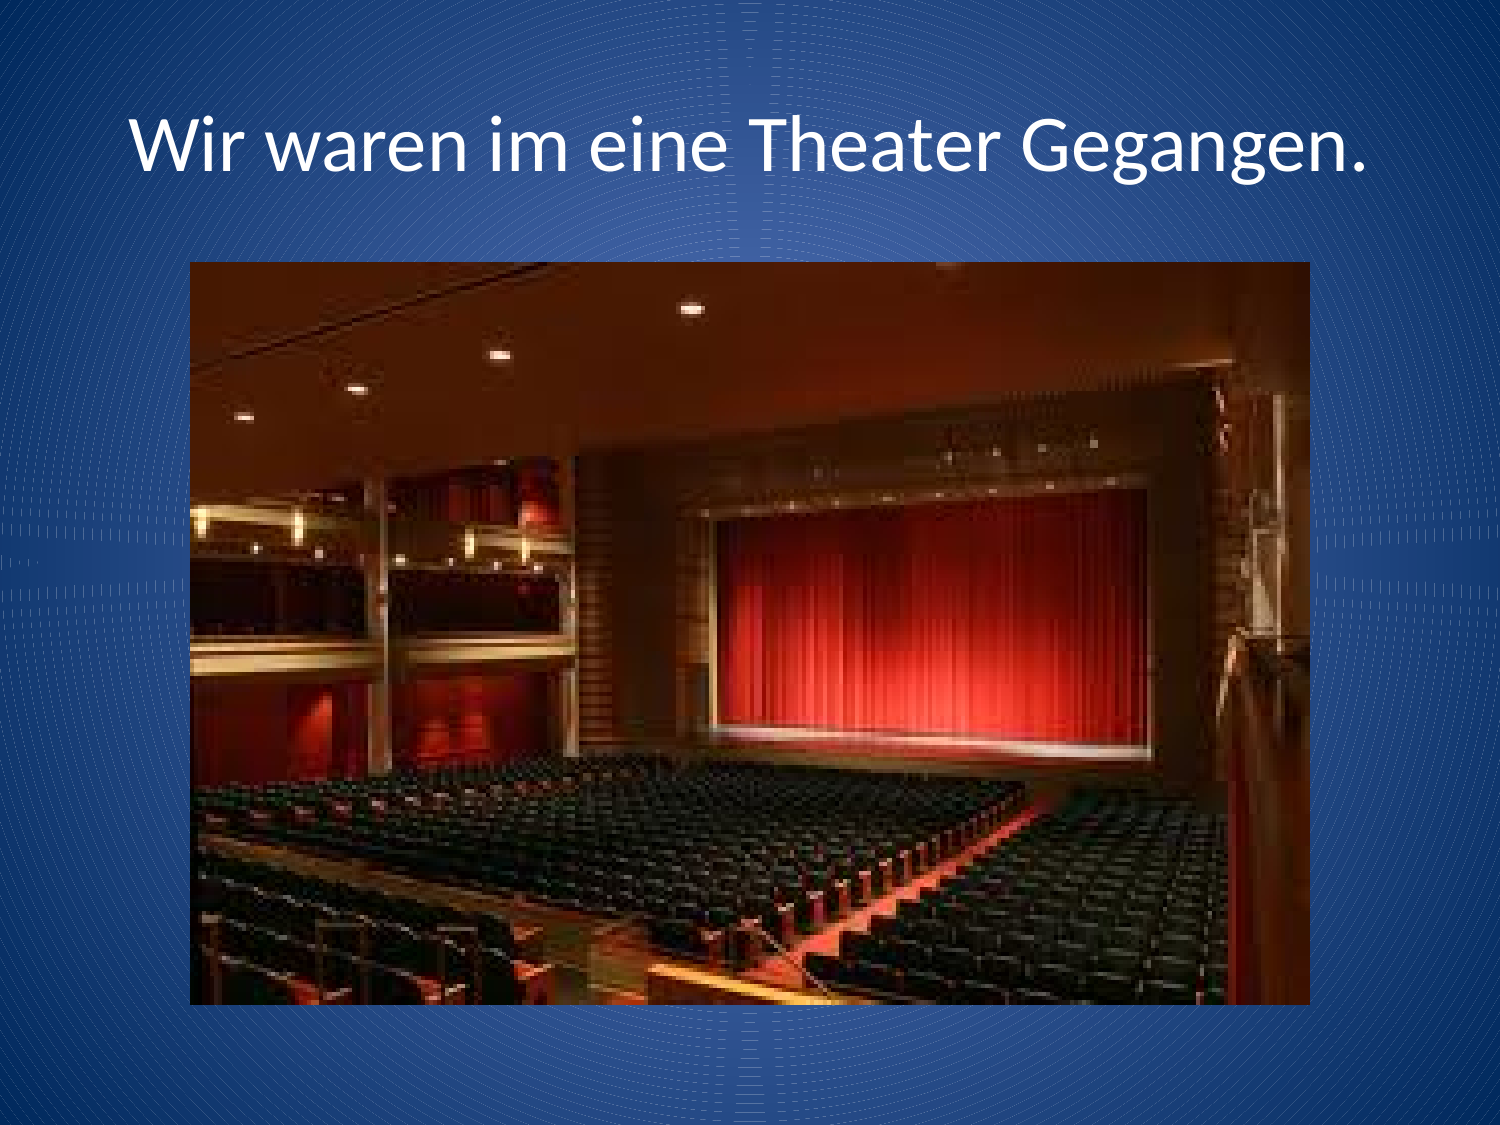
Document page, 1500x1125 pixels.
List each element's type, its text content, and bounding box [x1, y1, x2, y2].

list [74, 262, 1426, 1006]
title Wir waren im eine Theater Gegangen. [75, 45, 1425, 233]
